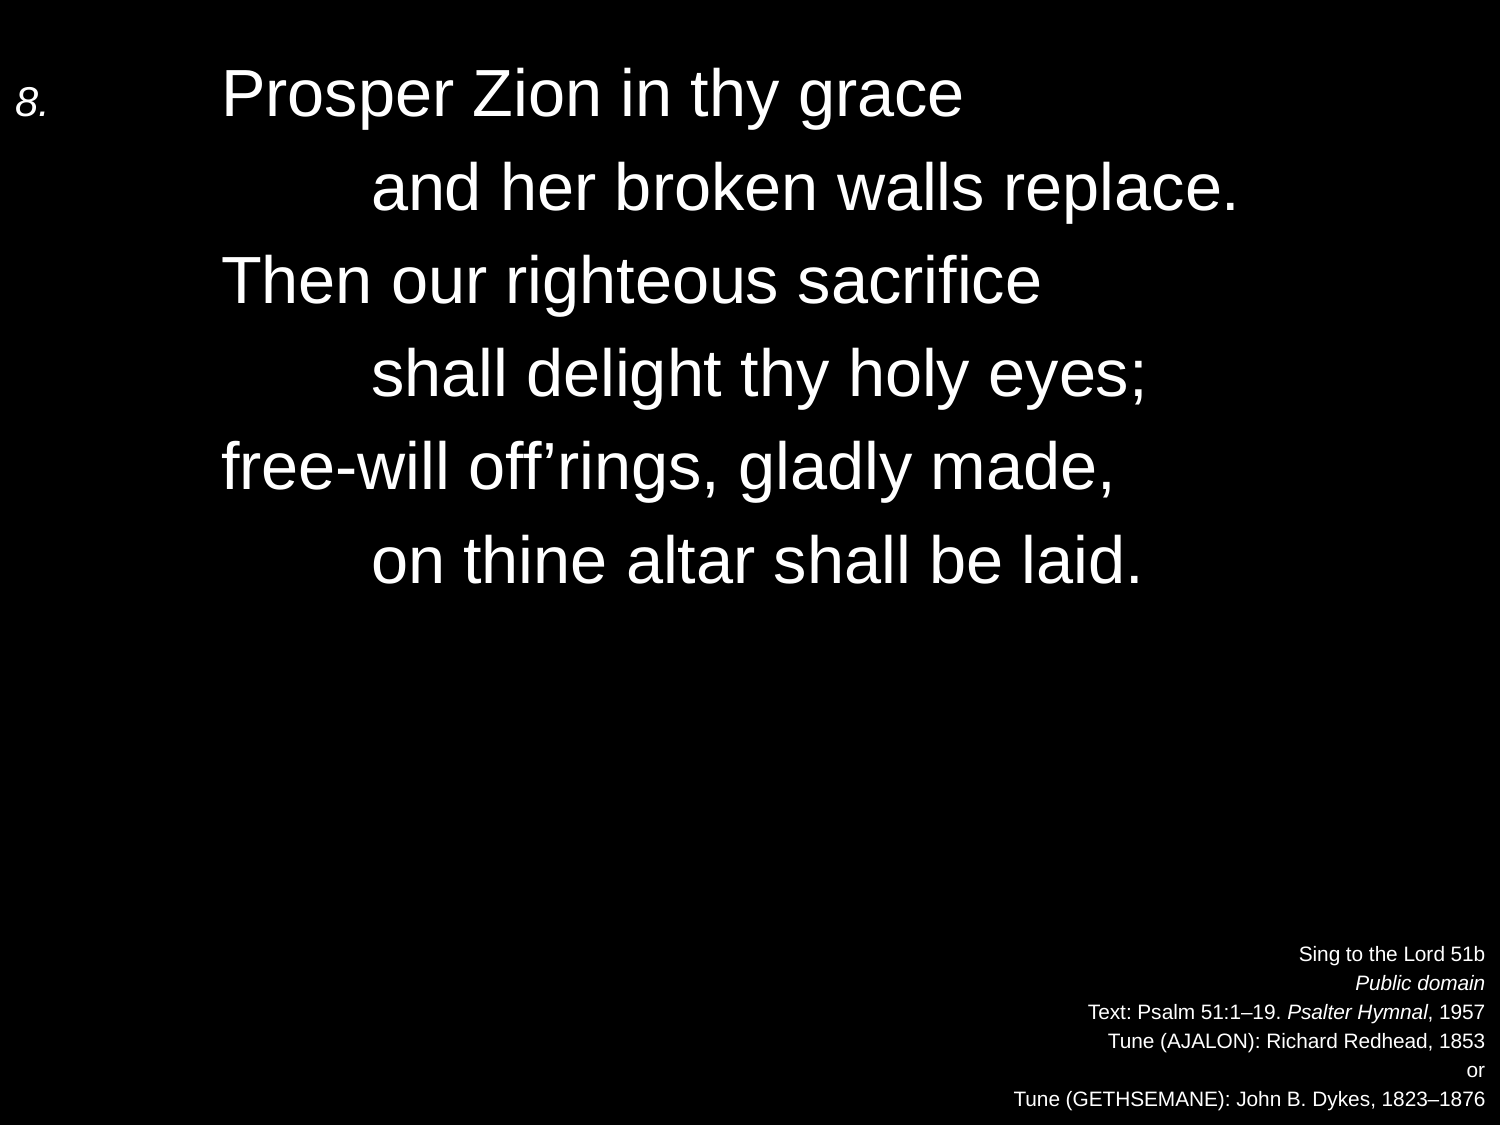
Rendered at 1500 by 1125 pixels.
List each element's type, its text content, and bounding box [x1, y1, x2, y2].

text_box Sing to the Lord 51b Public domain Text: Psalm 51:1–19. Psalter Hymnal, 1957 Tune (AJALON): Richard Redhead, 1853 or Tune (GETHSEMANE): John B. Dykes, 1823–1876 [0, 932, 1500, 1119]
list 8. Prosper Zion in thy grace and her broken walls replace. Then our righteous sacrifice shall delight thy holy eyes; free-will off’rings, gladly made, on thine altar shall be laid. [0, 42, 1500, 932]
